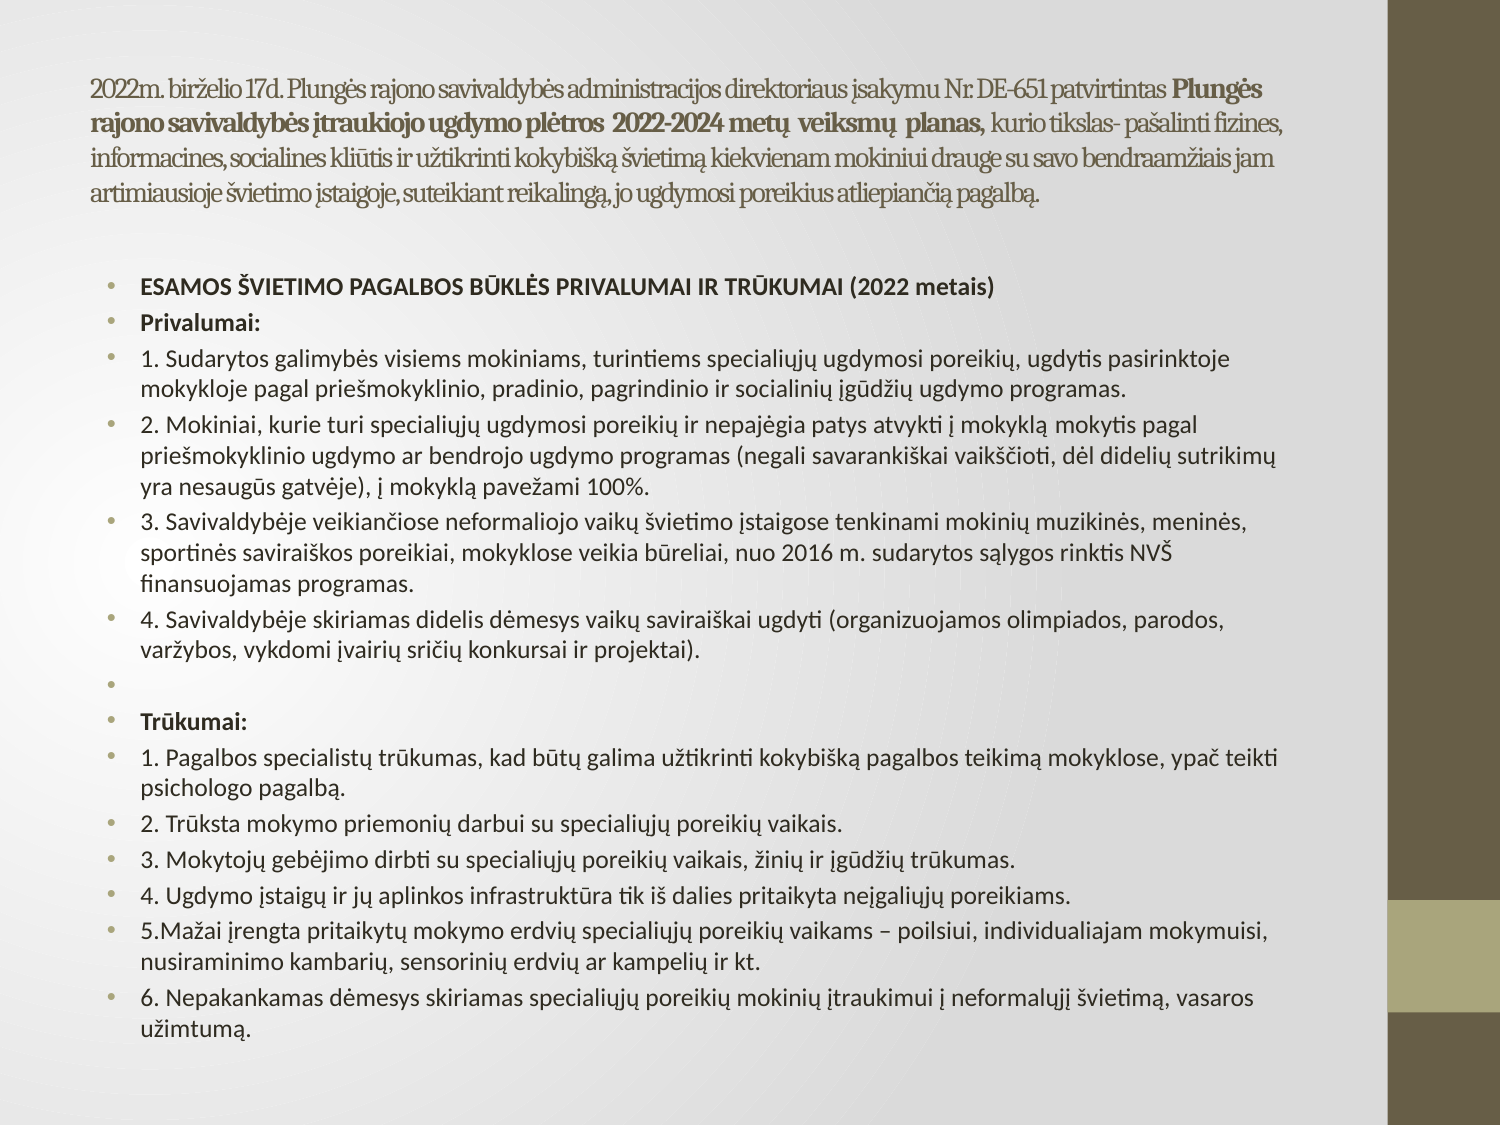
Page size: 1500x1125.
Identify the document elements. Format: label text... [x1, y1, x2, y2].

title 2022m. birželio 17d. Plungės rajono savivaldybės administracijos direktoriaus įsakymu Nr. DE-651 patvirtintas Plungės rajono savivaldybės įtraukiojo ugdymo plėtros 2022-2024 metų veiksmų planas, kurio tikslas- pašalinti fizines, informacines, socialines kliūtis ir užtikrinti kokybišką švietimą kiekvienam mokiniui drauge su savo bendraamžiais jam artimiausioje švietimo įstaigoje, suteikiant reikalingą, jo ugdymosi poreikius atliepiančią pagalbą. [75, 45, 1325, 233]
list ESAMOS ŠVIETIMO PAGALBOS BŪKLĖS PRIVALUMAI IR TRŪKUMAI (2022 metais) Privalumai: 1. Sudarytos galimybės visiems mokiniams, turintiems specialiųjų ugdymosi poreikių, ugdytis pasirinktoje mokykloje pagal priešmokyklinio, pradinio, pagrindinio ir socialinių įgūdžių ugdymo programas. 2. Mokiniai, kurie turi specialiųjų ugdymosi poreikių ir nepajėgia patys atvykti į mokyklą mokytis pagal priešmokyklinio ugdymo ar bendrojo ugdymo programas (negali savarankiškai vaikščioti, dėl didelių sutrikimų yra nesaugūs gatvėje), į mokyklą pavežami 100%. 3. Savivaldybėje veikiančiose neformaliojo vaikų švietimo įstaigose tenkinami mokinių muzikinės, meninės, sportinės saviraiškos poreikiai, mokyklose veikia būreliai, nuo 2016 m. sudarytos sąlygos rinktis NVŠ finansuojamas programas. 4. Savivaldybėje skiriamas didelis dėmesys vaikų saviraiškai ugdyti (organizuojamos olimpiados, parodos, varžybos, vykdomi įvairių sričių konkursai ir projektai). Trūkumai: 1. Pagalbos specialistų trūkumas, kad būtų galima užtikrinti kokybišką pagalbos teikimą mokyklose, ypač teikti psichologo pagalbą. 2. Trūksta mokymo priemonių darbui su specialiųjų poreikių vaikais. 3. Mokytojų gebėjimo dirbti su specialiųjų poreikių vaikais, žinių ir įgūdžių trūkumas. 4. Ugdymo įstaigų ir jų aplinkos infrastruktūra tik iš dalies pritaikyta neįgaliųjų poreikiams. 5.Mažai įrengta pritaikytų mokymo erdvių specialiųjų poreikių vaikams – poilsiui, individualiajam mokymuisi, nusiraminimo kambarių, sensorinių erdvių ar kampelių ir kt. 6. Nepakankamas dėmesys skiriamas specialiųjų poreikių mokinių įtraukimui į neformalųjį švietimą, vasaros užimtumą. [75, 262, 1325, 1050]
